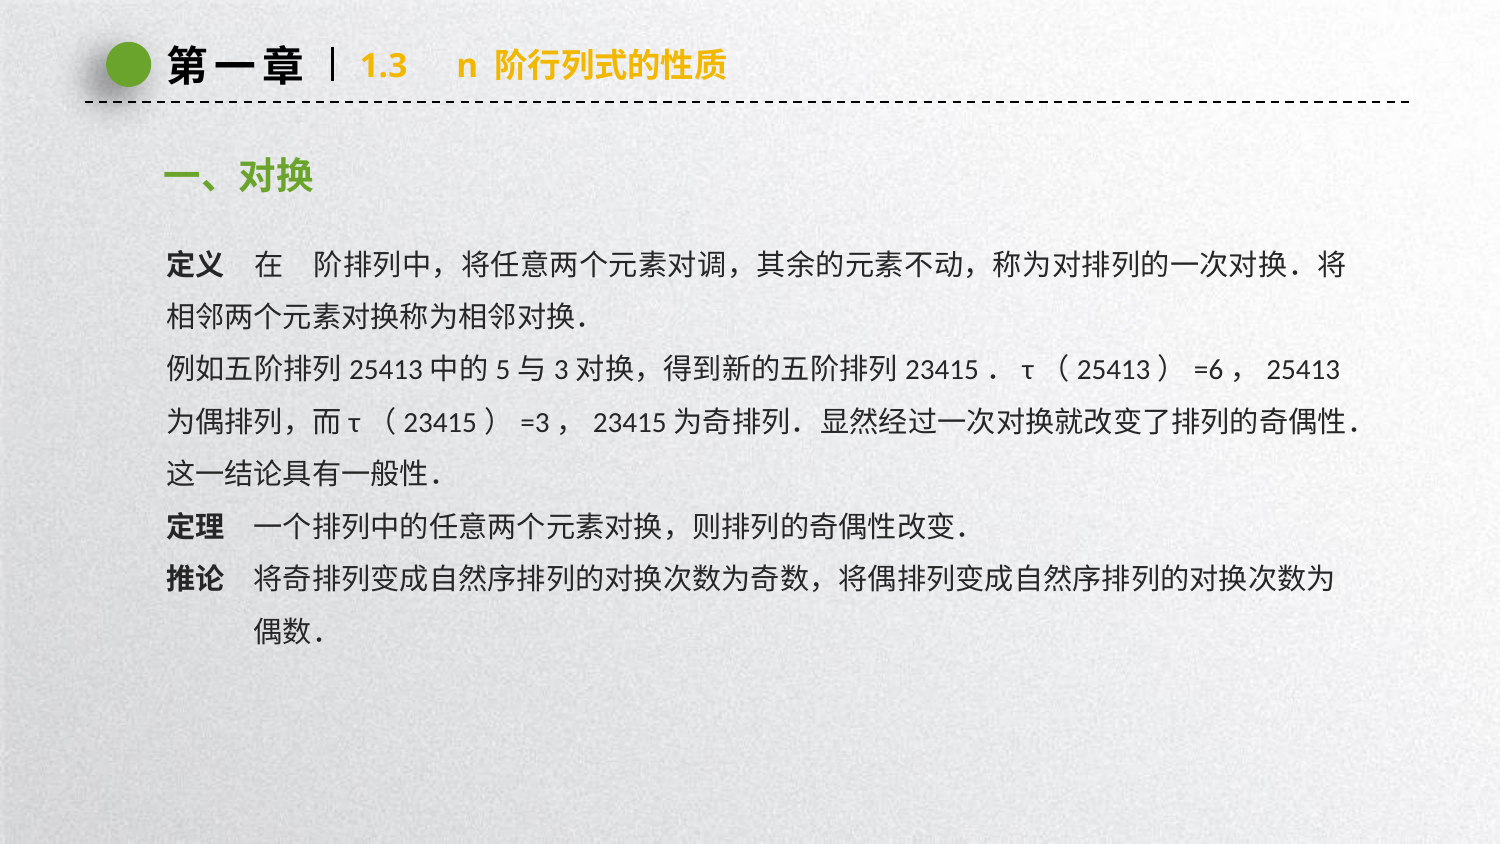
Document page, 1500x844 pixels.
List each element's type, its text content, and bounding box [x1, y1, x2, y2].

text_box 定义 在 阶排列中，将任意两个元素对调，其余的元素不动，称为对排列的一次对换．将相邻两个元素对换称为相邻对换． 例如五阶排列25413中的5与3对换，得到新的五阶排列23415．τ（25413）=6，25413为偶排列，而τ（23415）=3，23415为奇排列．显然经过一次对换就改变了排列的奇偶性．这一结论具有一般性． 定理 一个排列中的任意两个元素对换，则排列的奇偶性改变． 推论 将奇排列变成自然序排列的对换次数为奇数，将偶排列变成自然序排列的对换次数为 偶数． [151, 220, 1362, 656]
text_box [104, 39, 152, 90]
text_box 第一章 [152, 32, 320, 97]
text_box 一、对换 [148, 144, 1360, 205]
text_box 1.3 n 阶行列式的性质 [345, 37, 743, 92]
picture [0, 0, 1500, 844]
